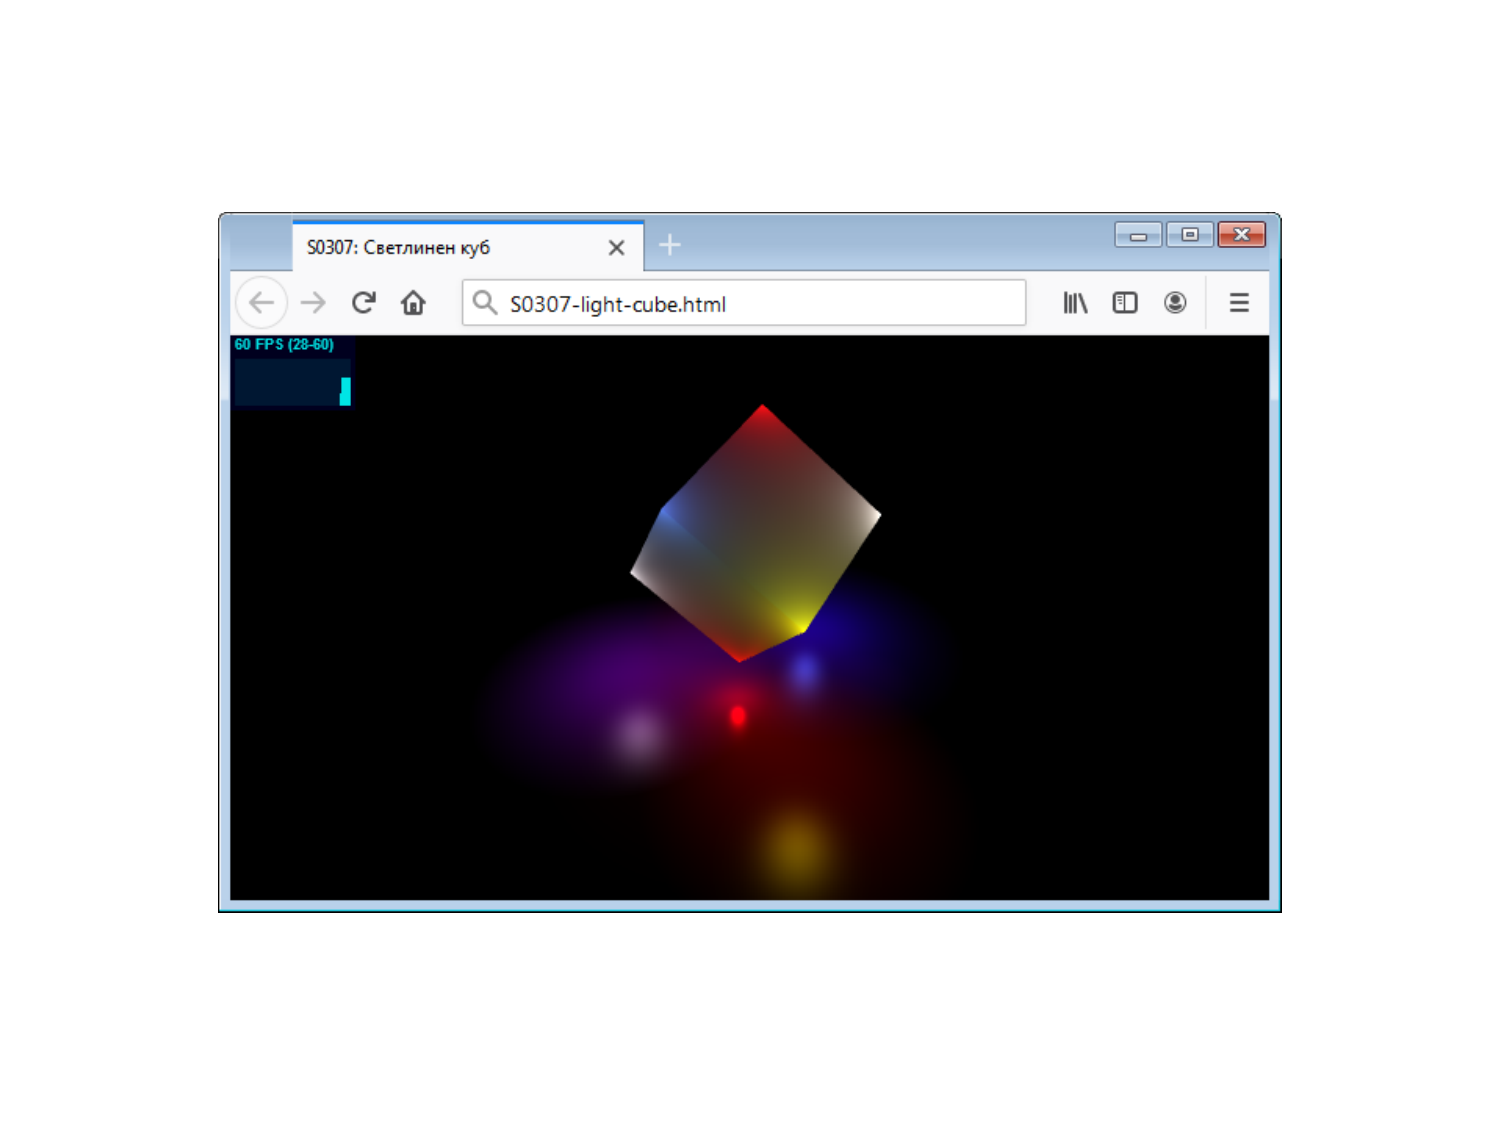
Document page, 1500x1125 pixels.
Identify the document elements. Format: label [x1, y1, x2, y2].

picture [218, 212, 1282, 913]
